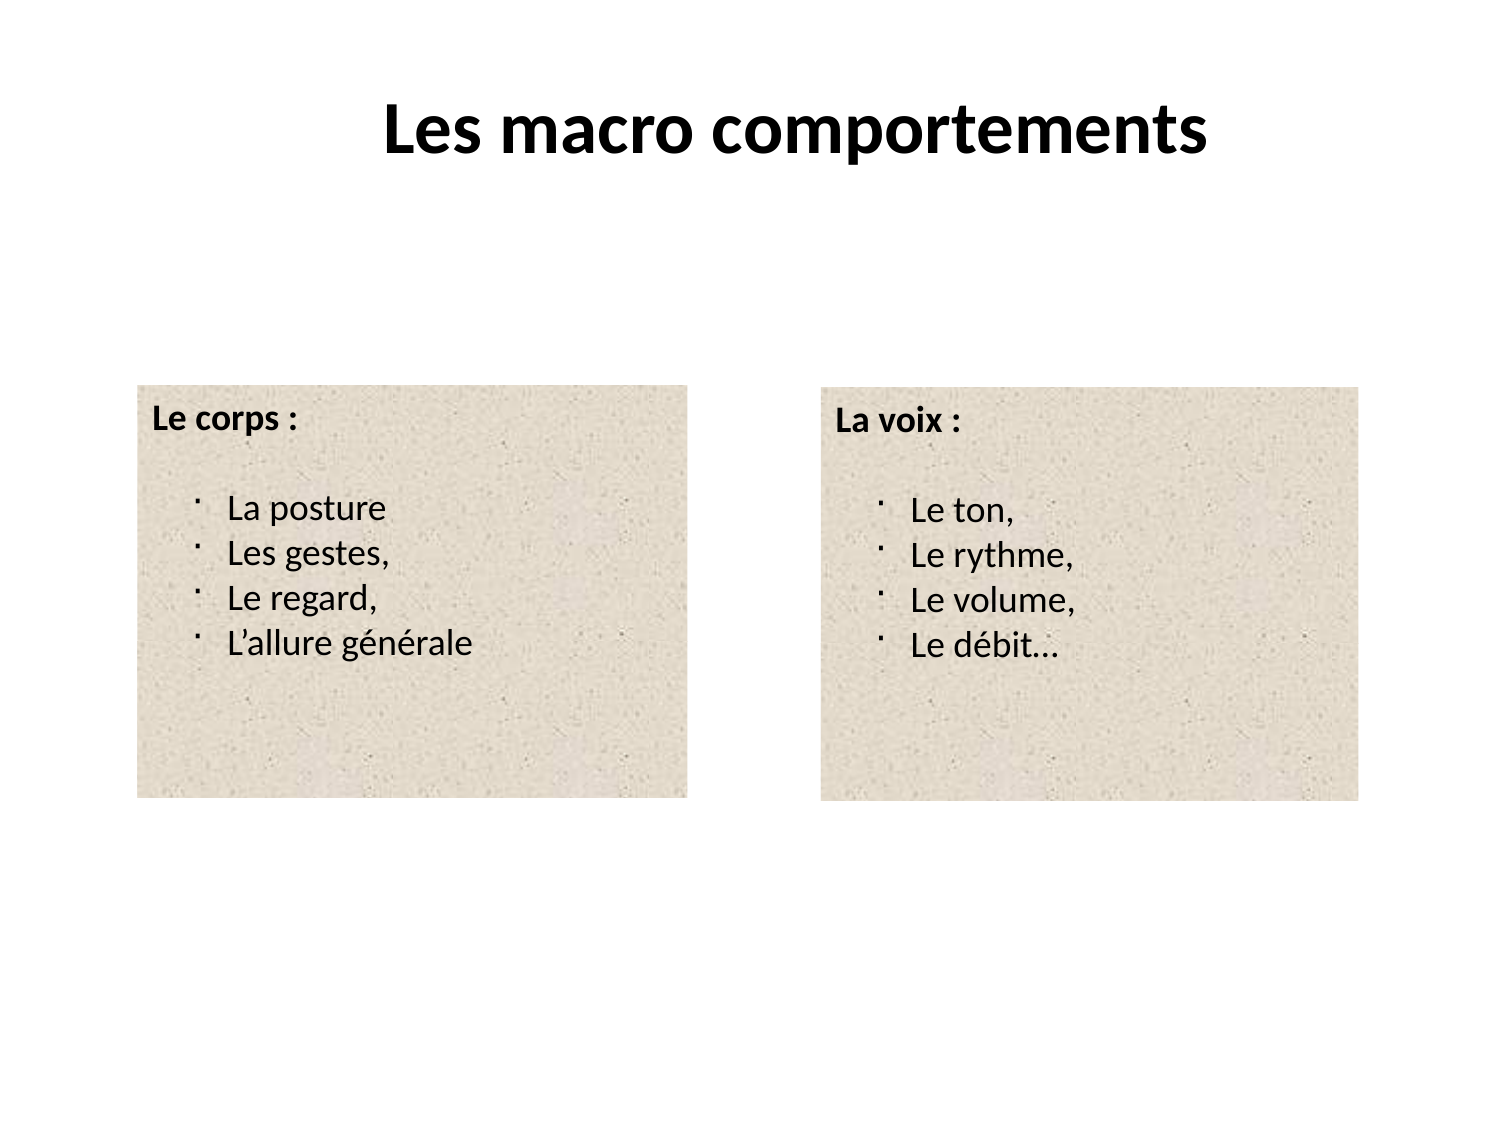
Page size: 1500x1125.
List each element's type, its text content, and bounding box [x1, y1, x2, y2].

text_box Le corps : La posture Les gestes, Le regard, L’allure générale [137, 385, 688, 798]
text_box La voix : Le ton, Le rythme, Le volume, Le débit… [820, 387, 1359, 801]
text_box Les macro comportements [23, 81, 1454, 176]
